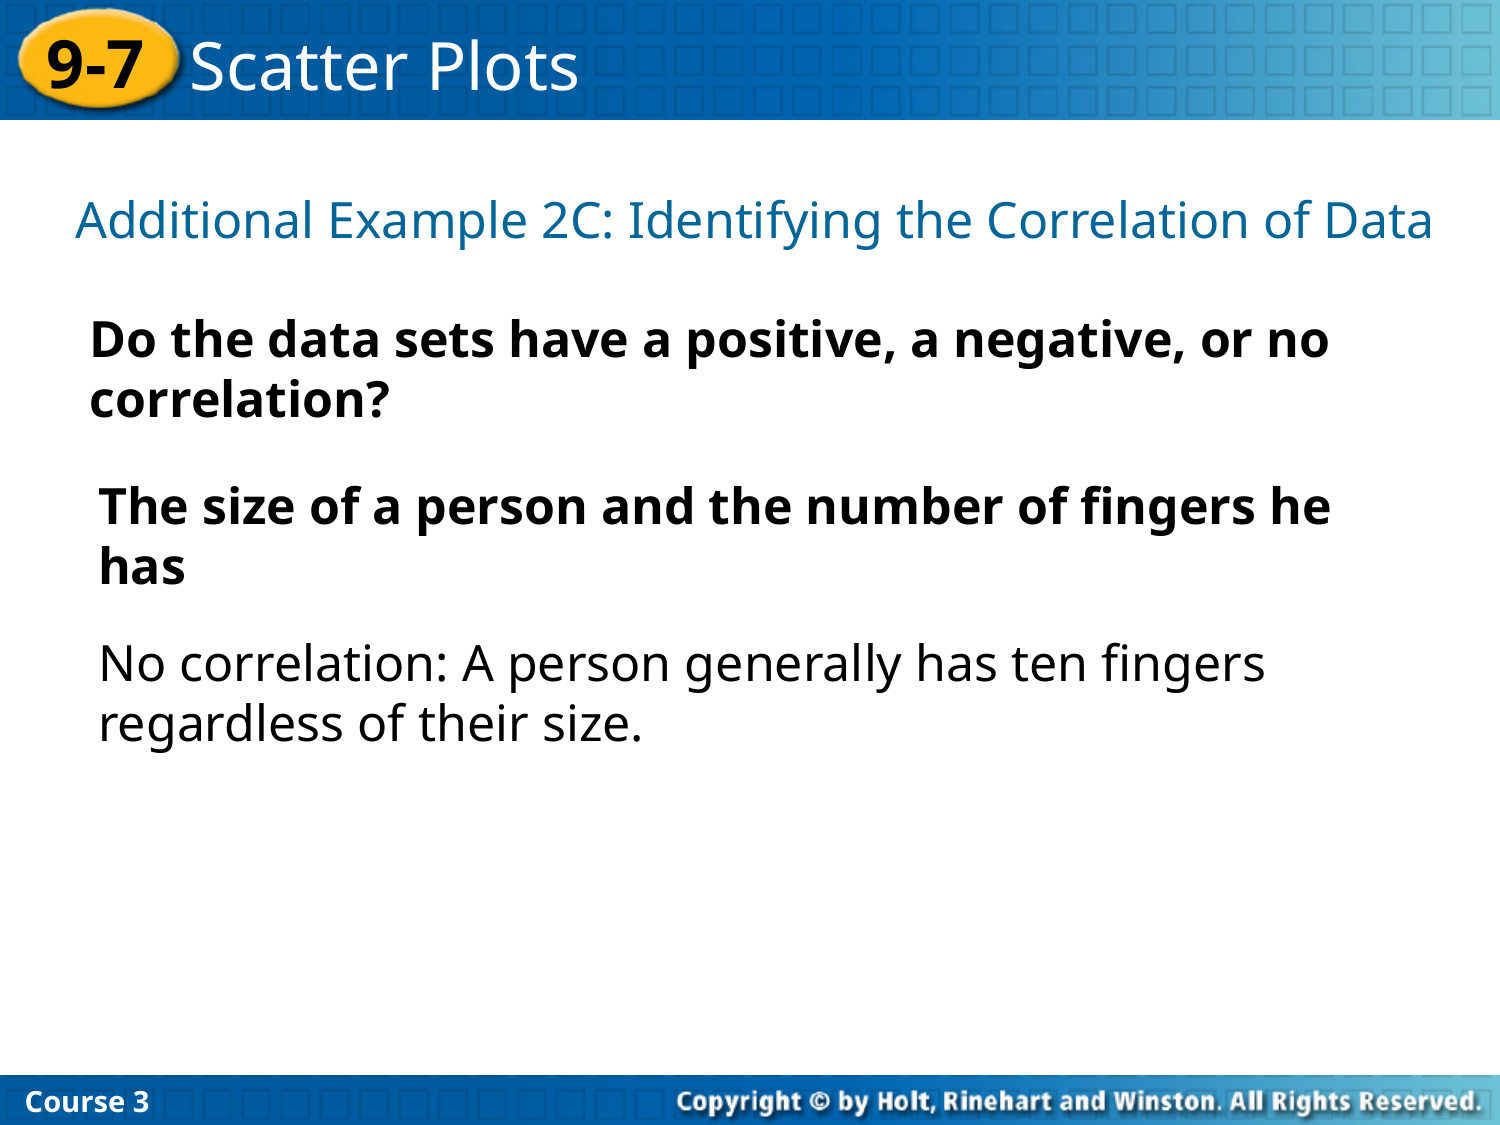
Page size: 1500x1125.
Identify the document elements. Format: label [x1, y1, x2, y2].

text_box [0, 0, 1500, 1125]
